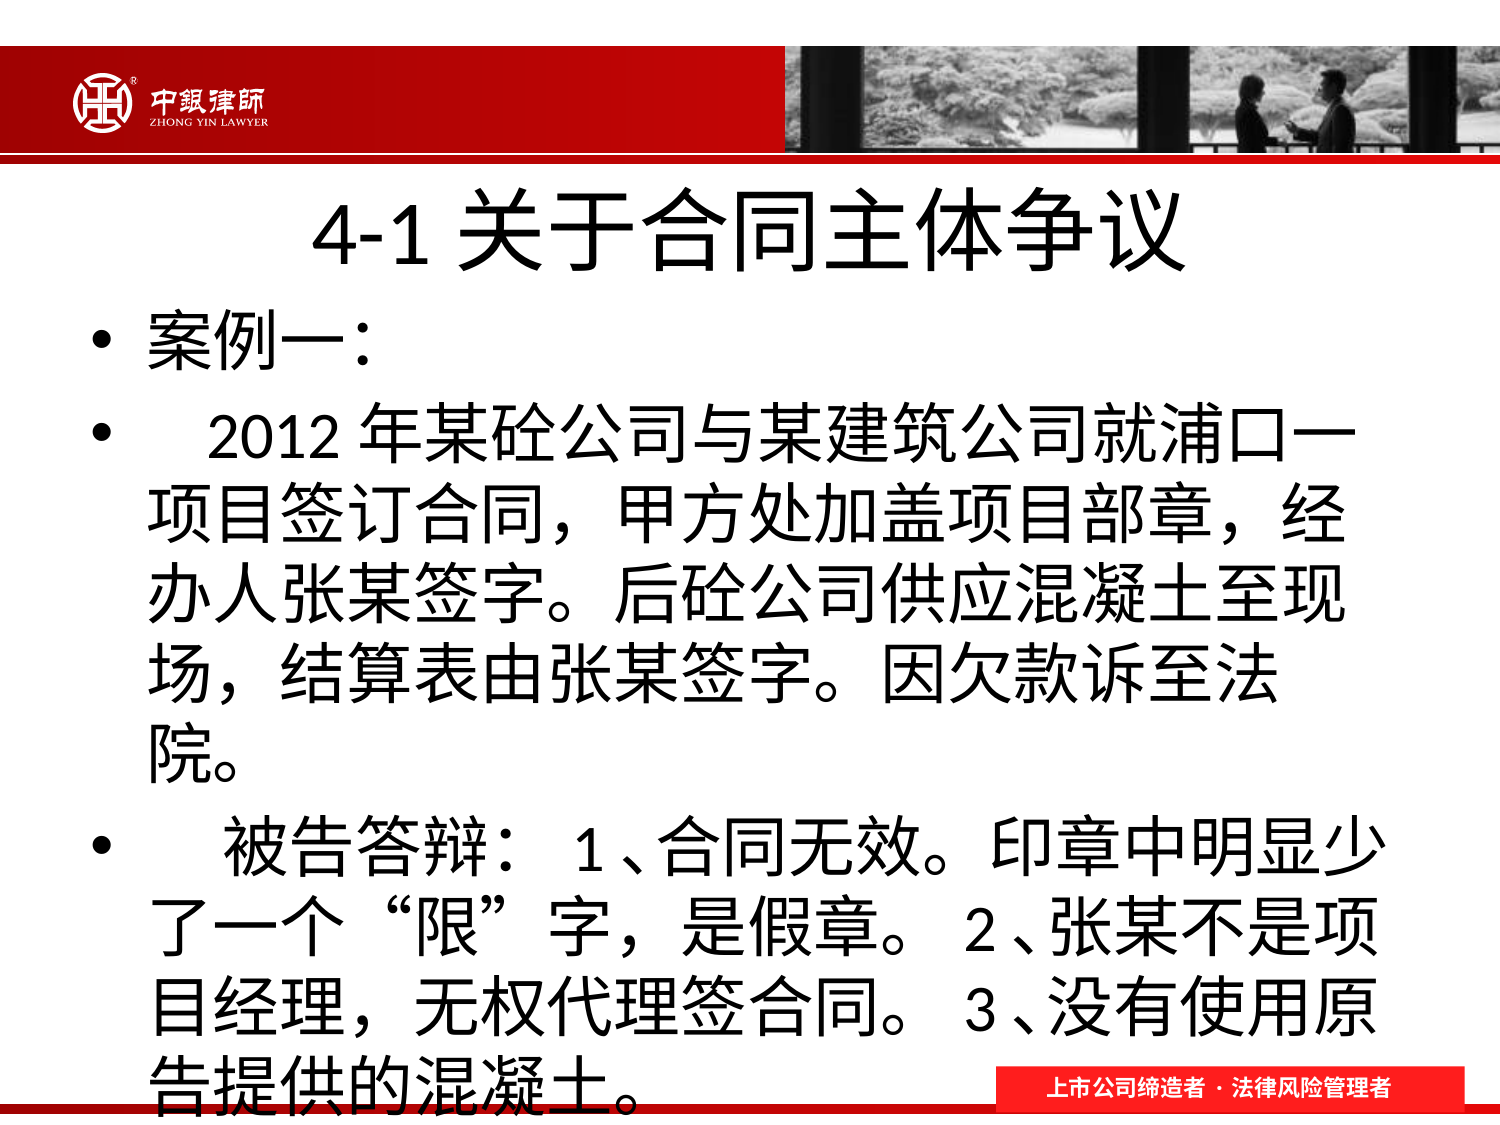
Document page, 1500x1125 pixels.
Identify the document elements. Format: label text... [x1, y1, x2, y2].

title 4-1关于合同主体争议 [75, 164, 1425, 290]
list 案例一： 2012年某砼公司与某建筑公司就浦口一项目签订合同，甲方处加盖项目部章，经办人张某签字。后砼公司供应混凝土至现场，结算表由张某签字。因欠款诉至法院。 被告答辩：1､合同无效。印章中明显少了一个“限”字，是假章。2､张某不是项目经理，无权代理签合同。3､没有使用原告提供的混凝土。 [75, 290, 1425, 1081]
picture [73, 73, 268, 133]
